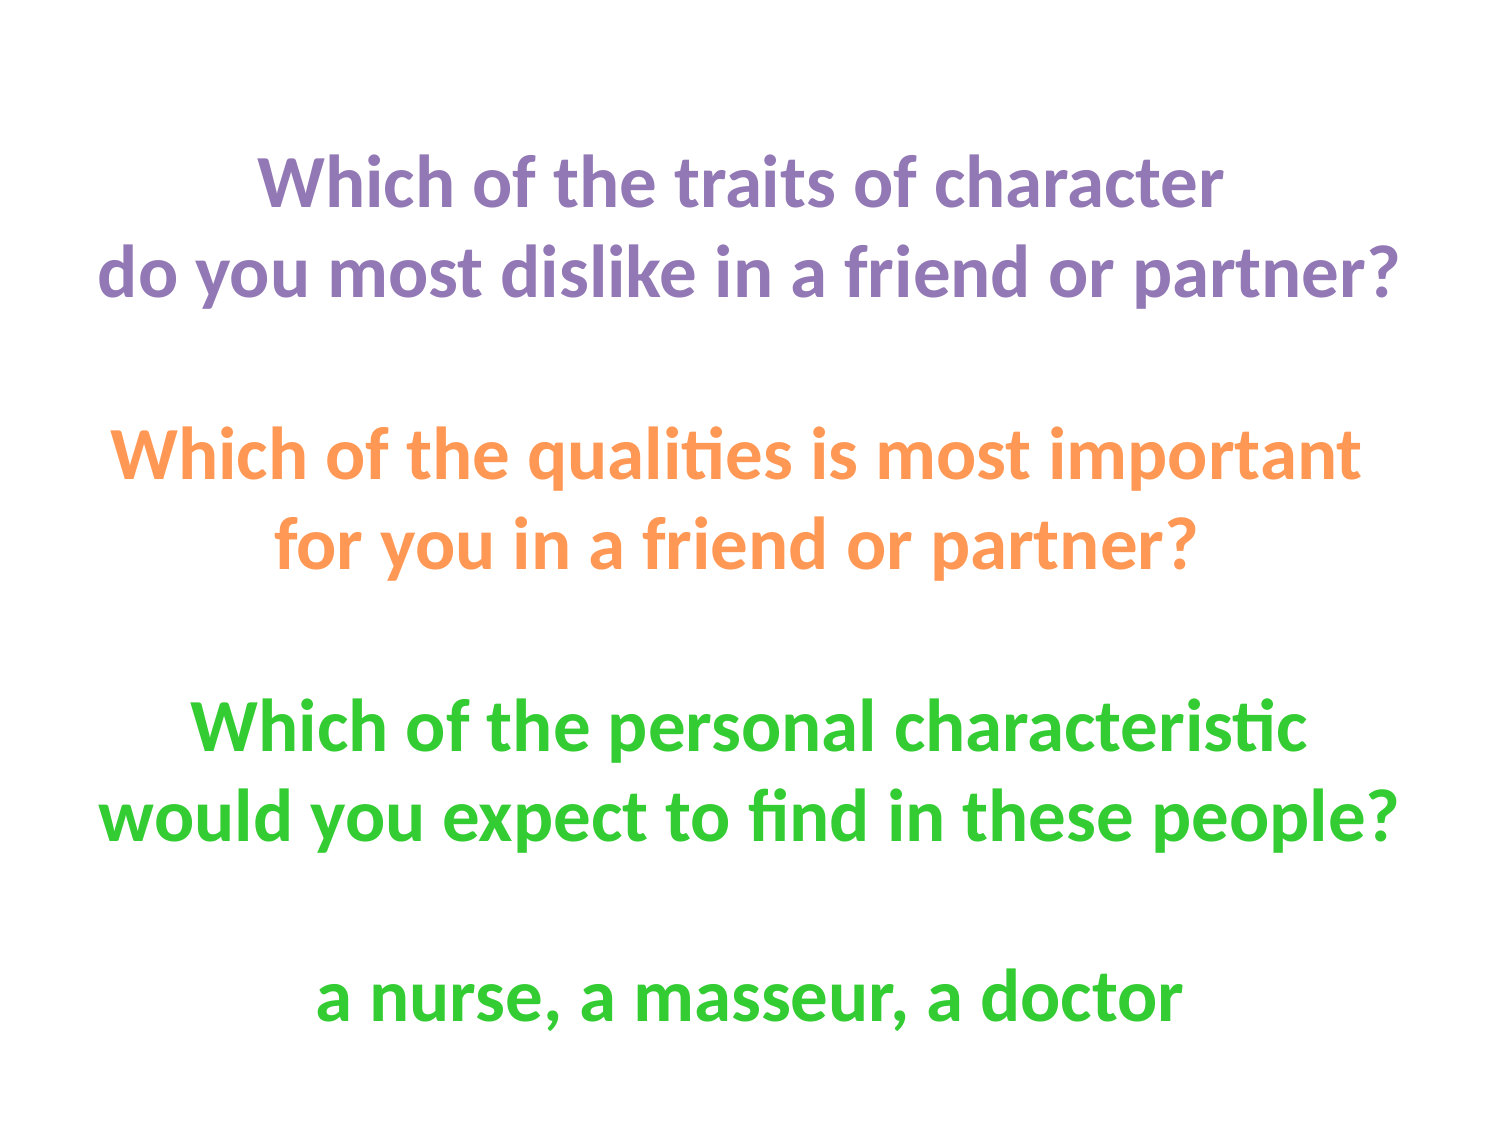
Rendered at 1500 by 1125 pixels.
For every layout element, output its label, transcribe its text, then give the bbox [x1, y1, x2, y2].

text_box Which of the personal characteristic would you expect to find in these people? a nurse, a masseur, a doctor [83, 668, 1417, 1044]
text_box Which of the qualities is most important for you in a friend or partner? [95, 397, 1380, 593]
text_box Which of the traits of character do you most dislike in a friend or partner? [82, 125, 1419, 321]
